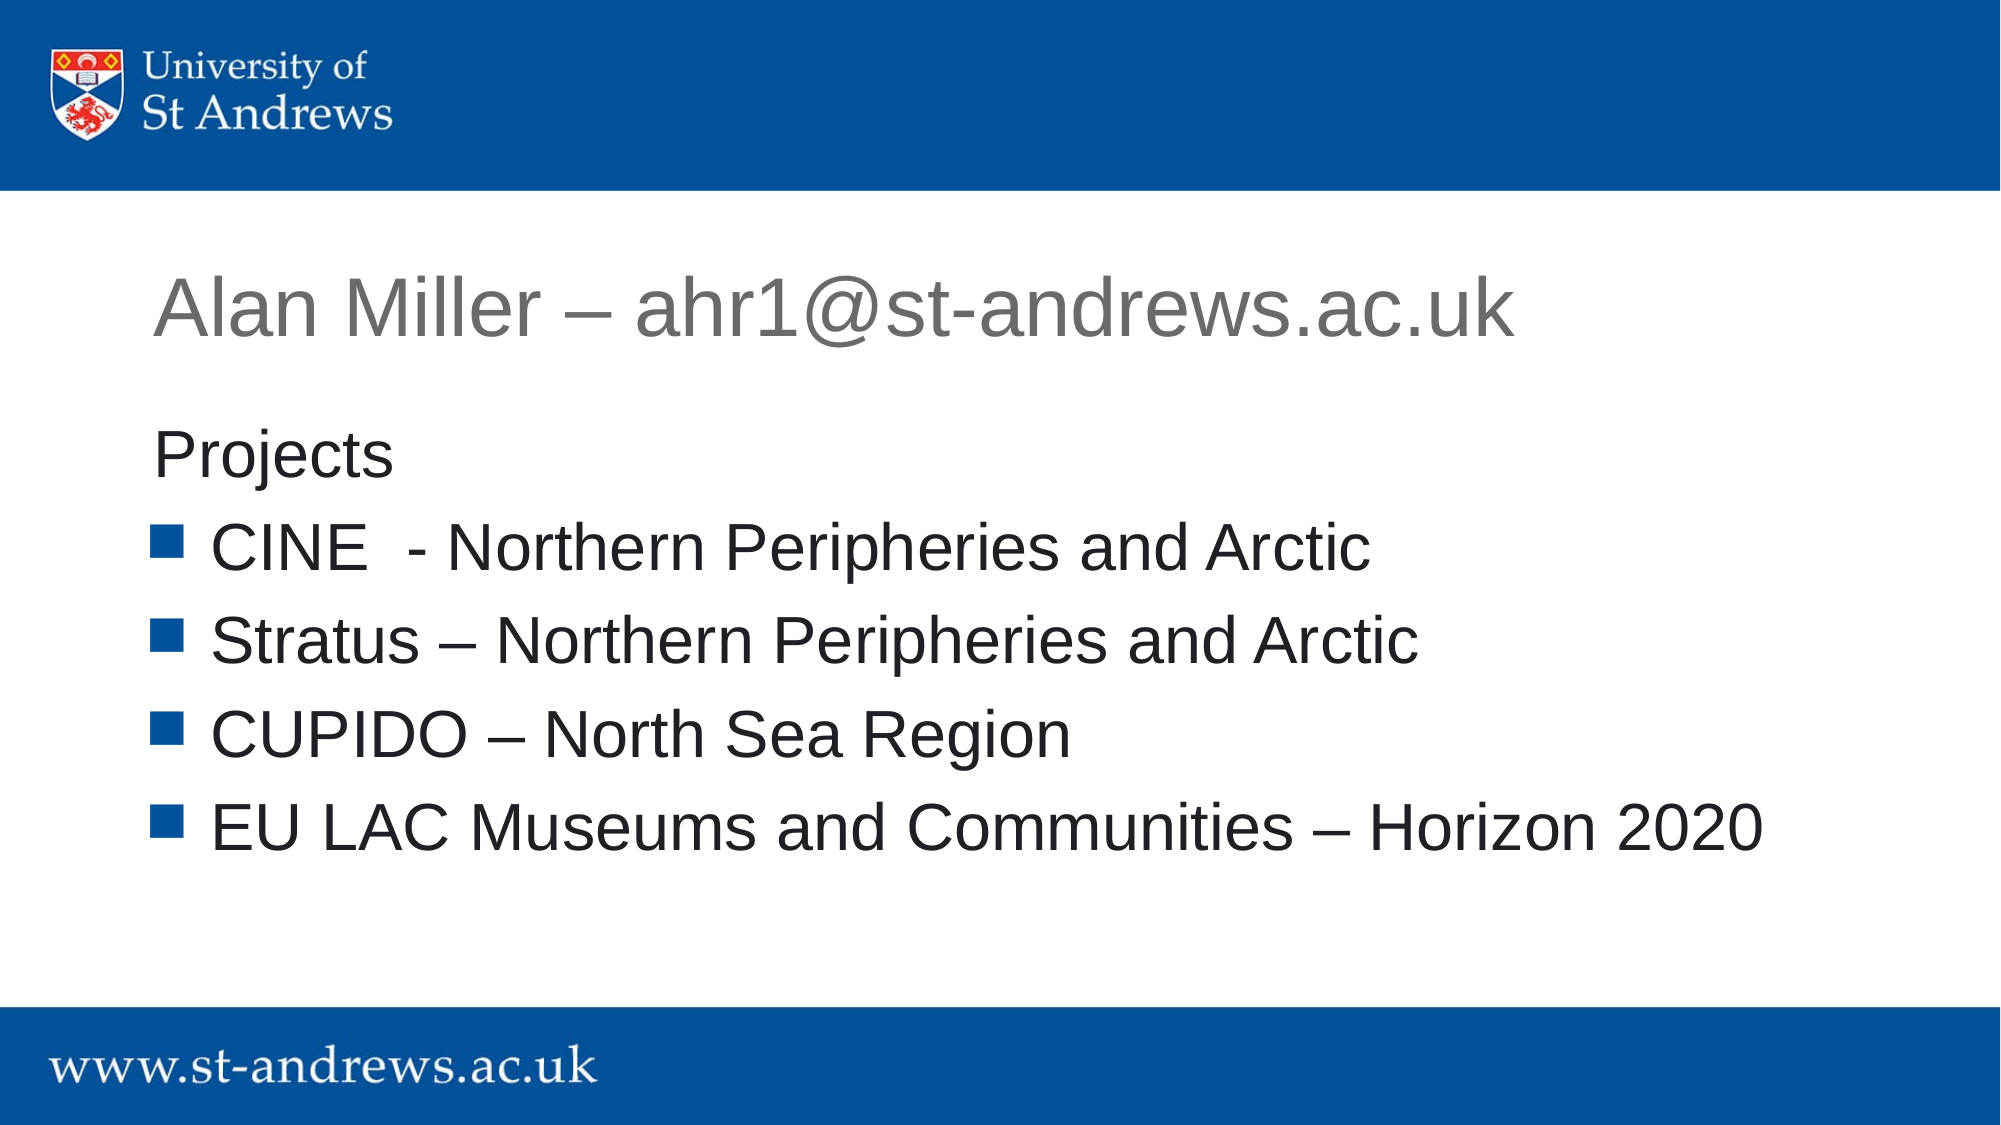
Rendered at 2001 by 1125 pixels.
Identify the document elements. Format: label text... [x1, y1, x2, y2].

text_box Projects CINE - Northern Peripheries and Arctic Stratus – Northern Peripheries and Arctic CUPIDO – North Sea Region EU LAC Museums and Communities – Horizon 2020 [139, 403, 1876, 675]
text_box Alan Miller – ahr1@st-andrews.ac.uk [139, 246, 1686, 403]
picture [0, 0, 2001, 1125]
